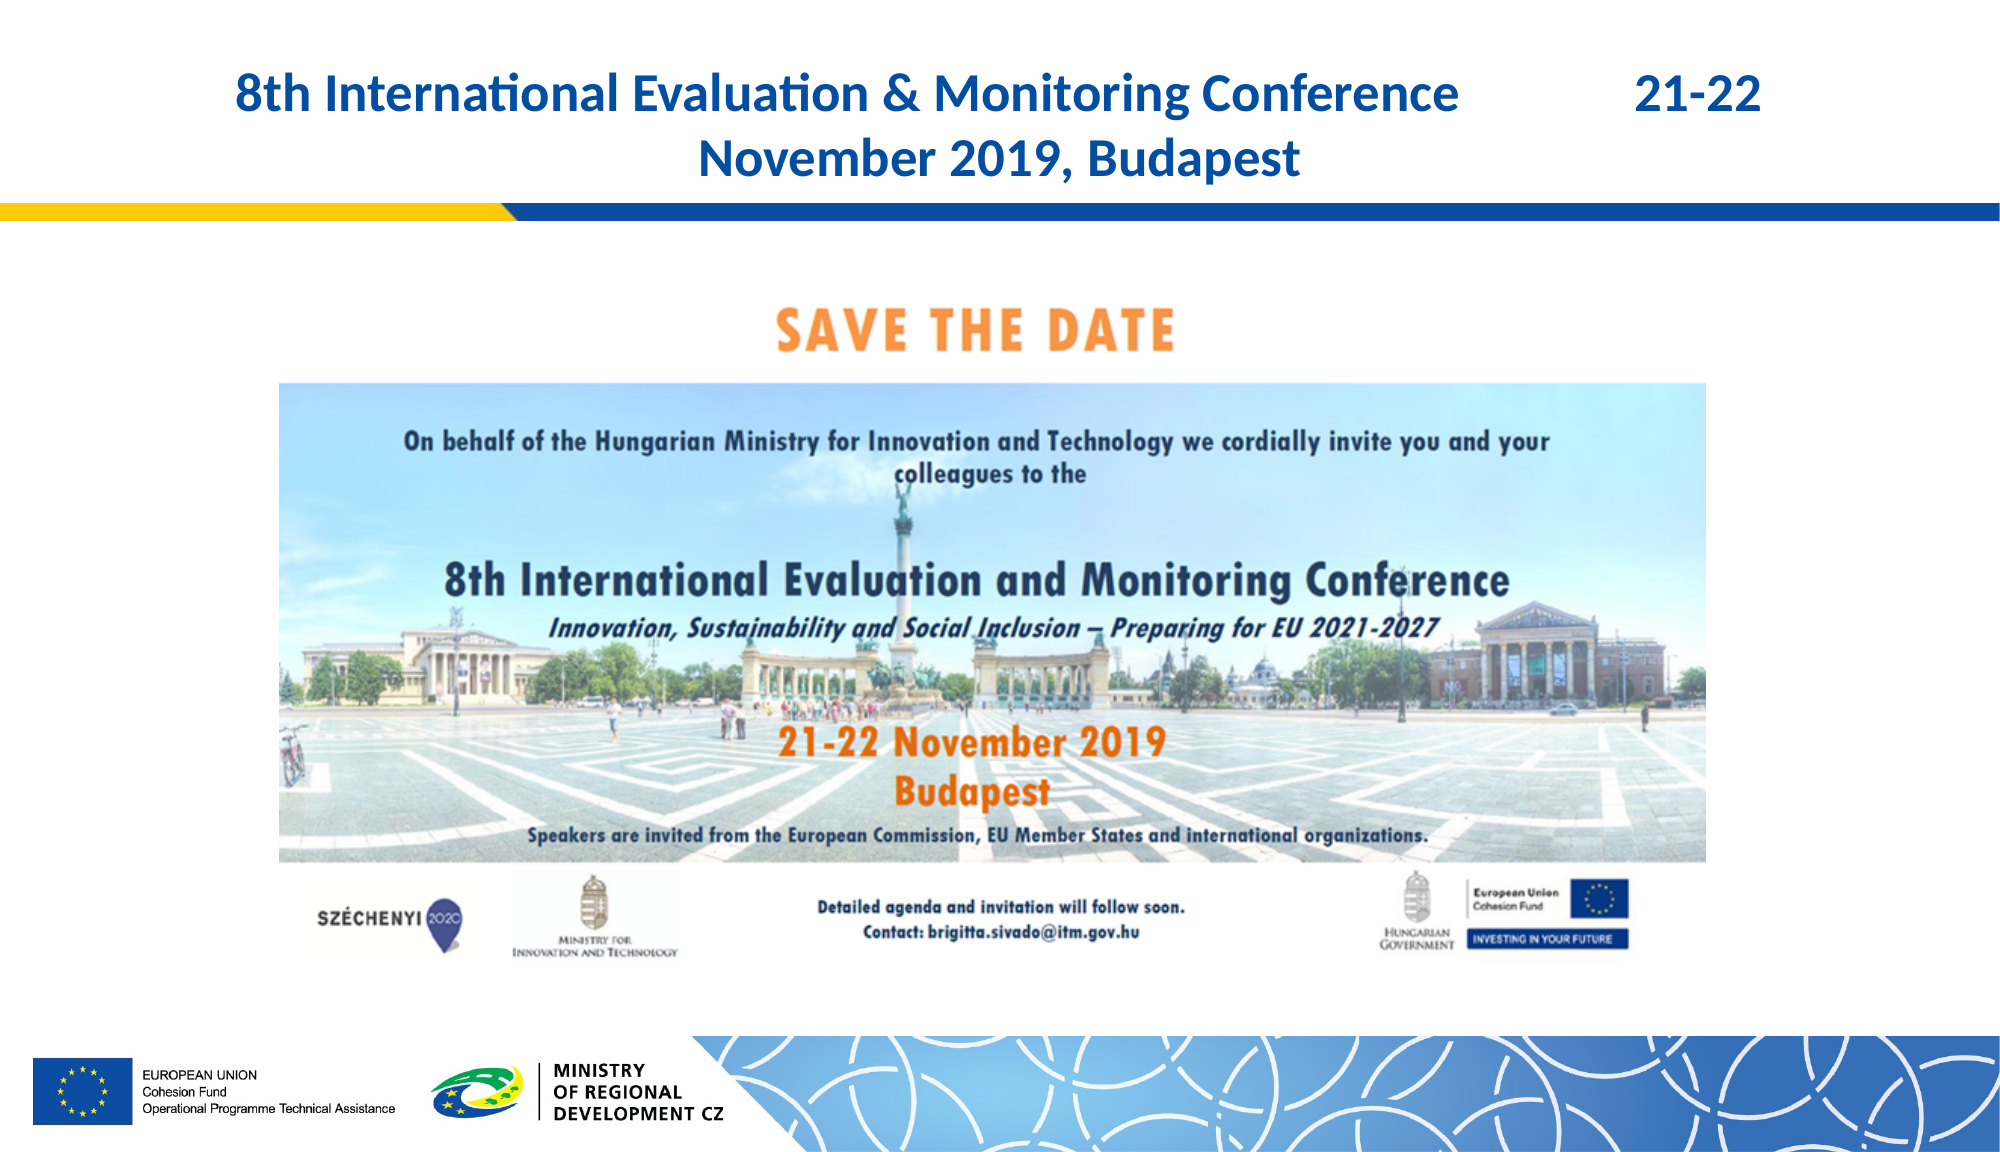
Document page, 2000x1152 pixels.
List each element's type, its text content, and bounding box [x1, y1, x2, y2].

picture [0, 1036, 2000, 1152]
title 8th International Evaluation & Monitoring Conference 21-22 November 2019, Budapest [99, 46, 1900, 198]
picture [0, 203, 2000, 221]
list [279, 256, 1706, 967]
